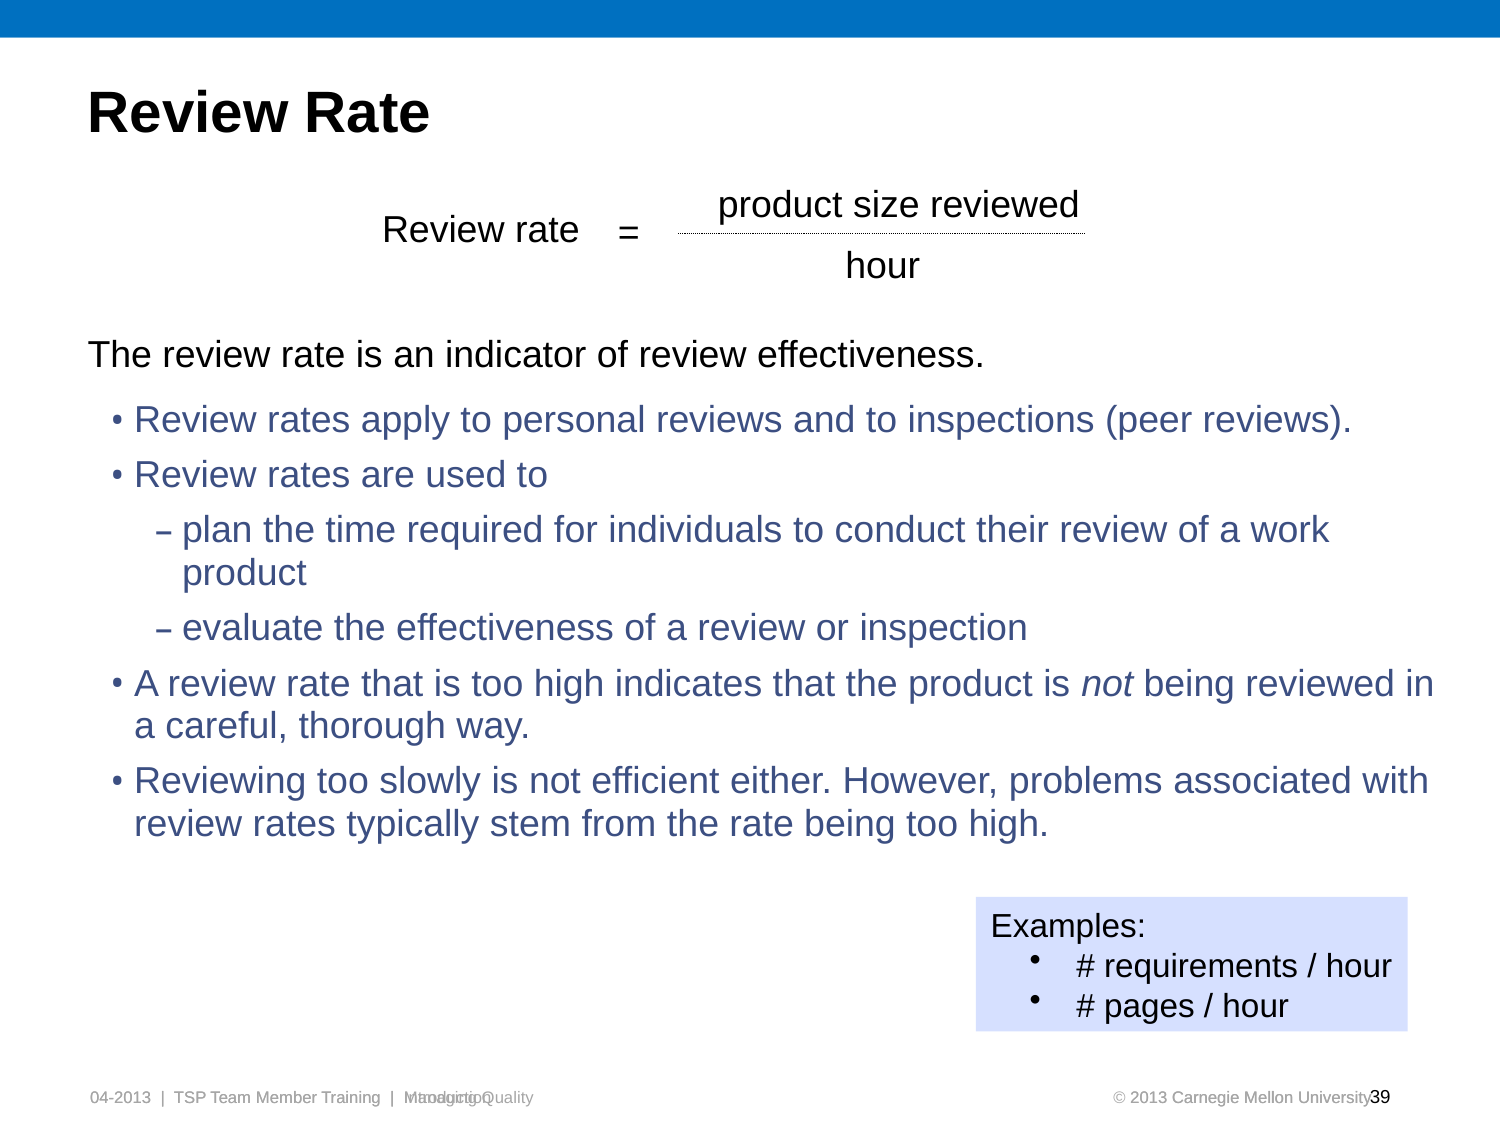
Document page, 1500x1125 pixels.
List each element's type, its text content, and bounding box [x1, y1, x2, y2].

text_box product size reviewed [703, 173, 1095, 233]
list The review rate is an indicator of review effectiveness. Review rates apply to personal reviews and to inspections (peer reviews). Review rates are used to plan the time required for individuals to conduct their review of a work product evaluate the effectiveness of a review or inspection A review rate that is too high indicates that the product is not being reviewed in a careful, thorough way. Reviewing too slowly is not efficient either. However, problems associated with review rates typically stem from the rate being too high. [87, 333, 1440, 868]
title Review Rate [87, 87, 1439, 226]
text_box = [603, 200, 655, 260]
text_box Examples: # requirements / hour # pages / hour [975, 896, 1408, 1032]
text_box Review rate [367, 197, 595, 257]
text_box hour [830, 241, 936, 294]
